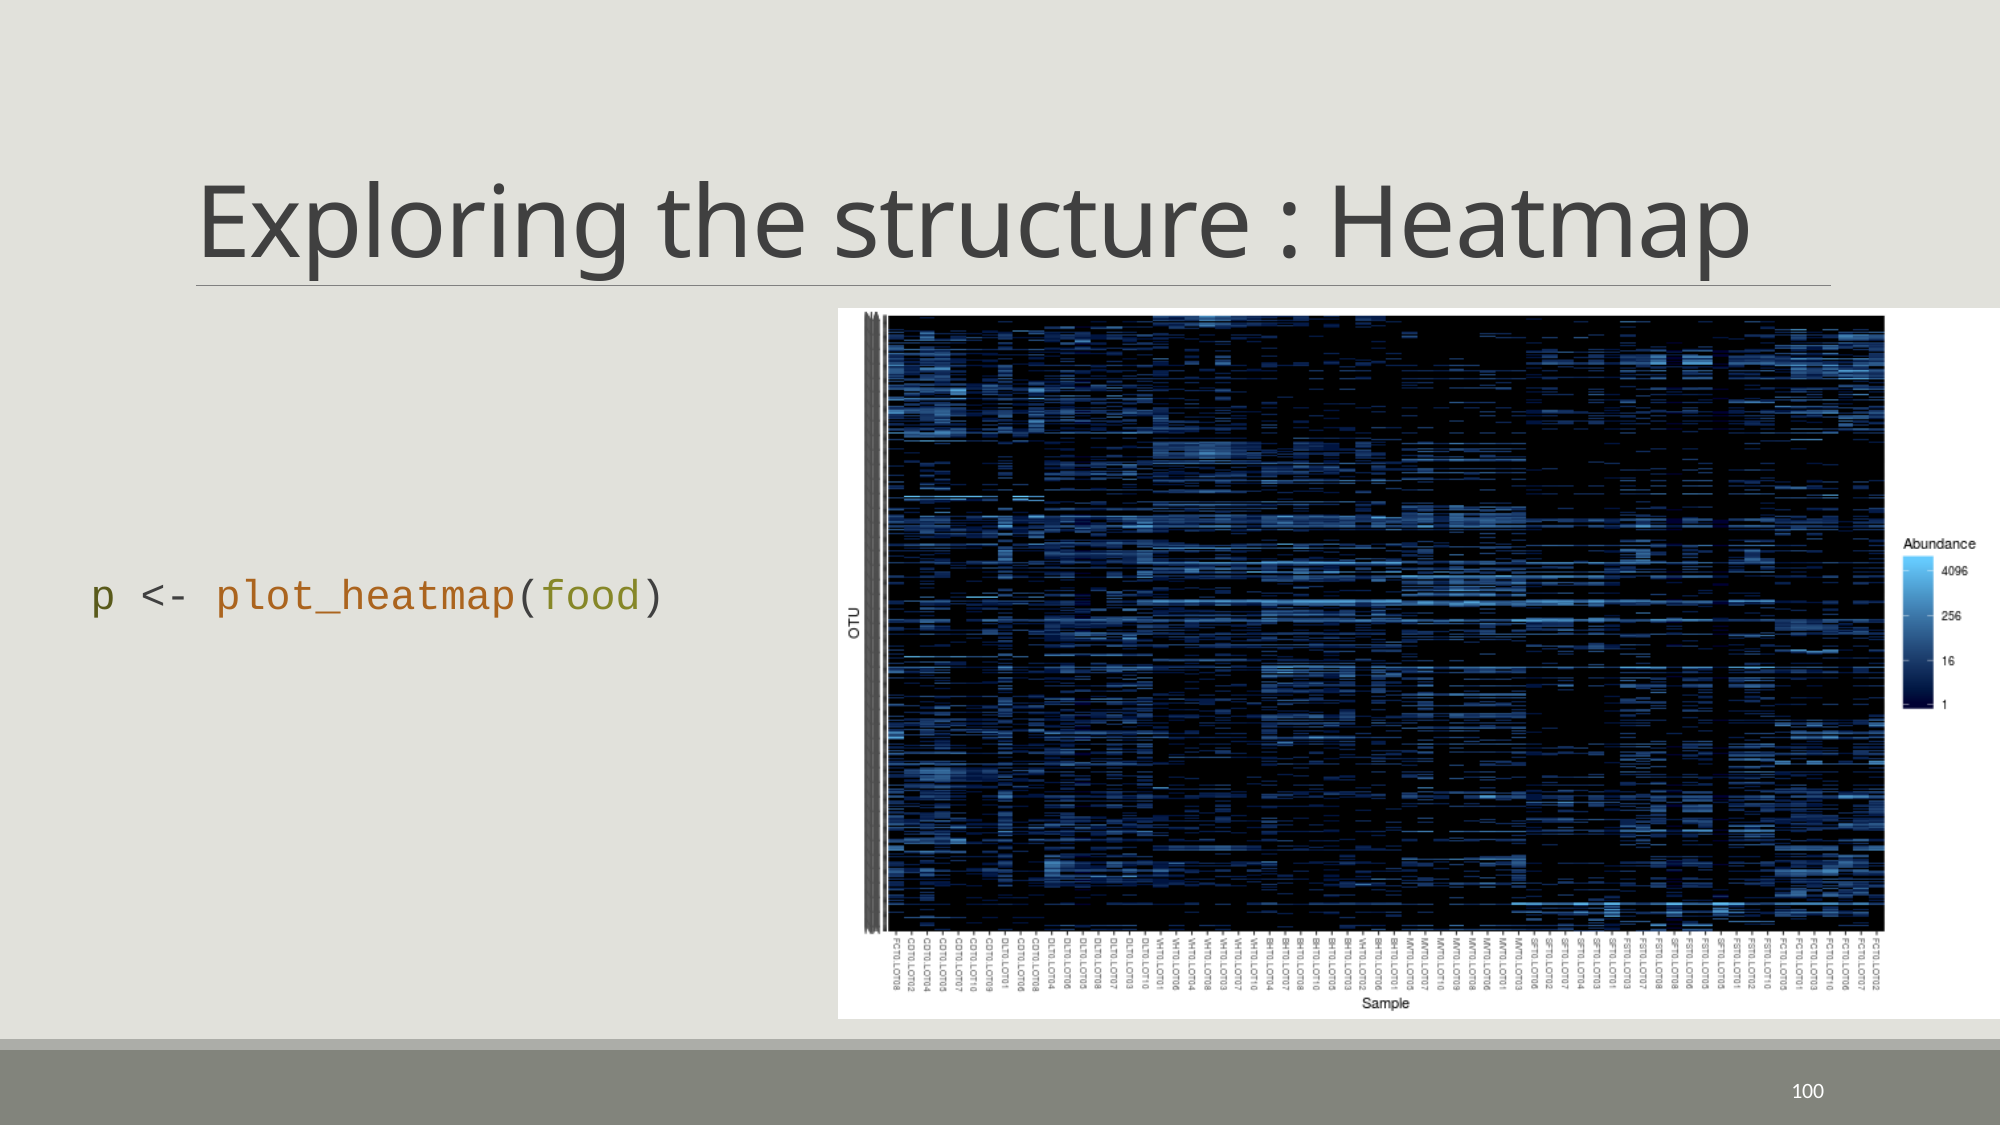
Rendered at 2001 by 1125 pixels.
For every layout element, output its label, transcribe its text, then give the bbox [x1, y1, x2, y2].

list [838, 307, 2000, 1019]
list p <- plot_heatmap(food) [75, 302, 886, 963]
slide_number 100 [1624, 1059, 1840, 1120]
title Exploring the structure : Heatmap [180, 47, 1830, 285]
